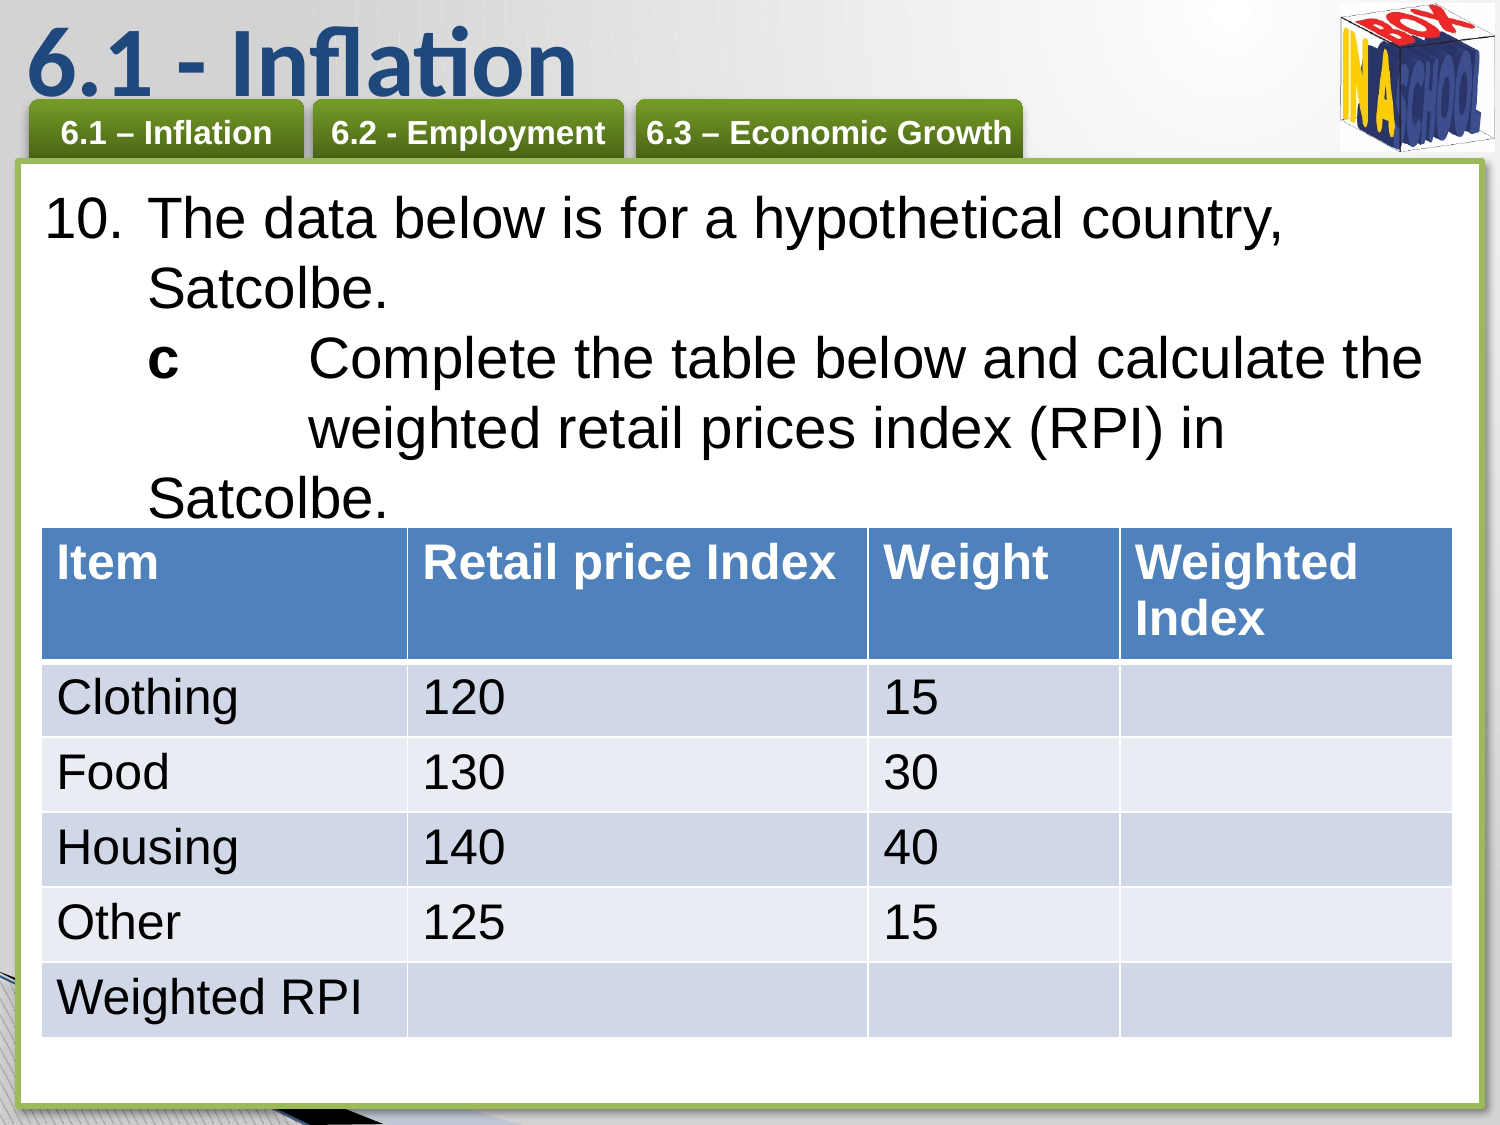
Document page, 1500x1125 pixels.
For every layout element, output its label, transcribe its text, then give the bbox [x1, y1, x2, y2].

table_cell Weighted RPI [42, 963, 407, 1037]
table_cell [869, 963, 1119, 1037]
table_header Weighted Index [1121, 528, 1452, 659]
table_cell Clothing [42, 665, 407, 736]
table_cell Housing [42, 813, 407, 886]
table_header Item [42, 528, 407, 659]
table_cell [1121, 888, 1452, 961]
table_cell 125 [408, 888, 867, 961]
title 6.1 - Inflation [11, 11, 1465, 102]
table_cell 40 [869, 813, 1119, 886]
table_cell [408, 963, 867, 1037]
table_cell [1121, 813, 1452, 886]
table_cell [1121, 963, 1452, 1037]
table_header Weight [869, 528, 1119, 659]
table_cell Food [42, 738, 407, 811]
picture [281, 1114, 303, 1125]
table_cell [1121, 665, 1452, 736]
table_cell 140 [408, 813, 867, 886]
text_box The data below is for a hypothetical country, Satcolbe. c Complete the table below and calculate the weighted retail prices index (RPI) in Satcolbe. [4] [29, 172, 1465, 608]
table_cell 30 [869, 738, 1119, 811]
table_header Retail price Index [408, 528, 867, 659]
table_cell Other [42, 888, 407, 961]
table_cell 15 [869, 665, 1119, 736]
picture [1340, 3, 1495, 152]
table_cell 130 [408, 738, 867, 811]
table_cell [1121, 738, 1452, 811]
table_cell 120 [408, 665, 867, 736]
table_cell 15 [869, 888, 1119, 961]
